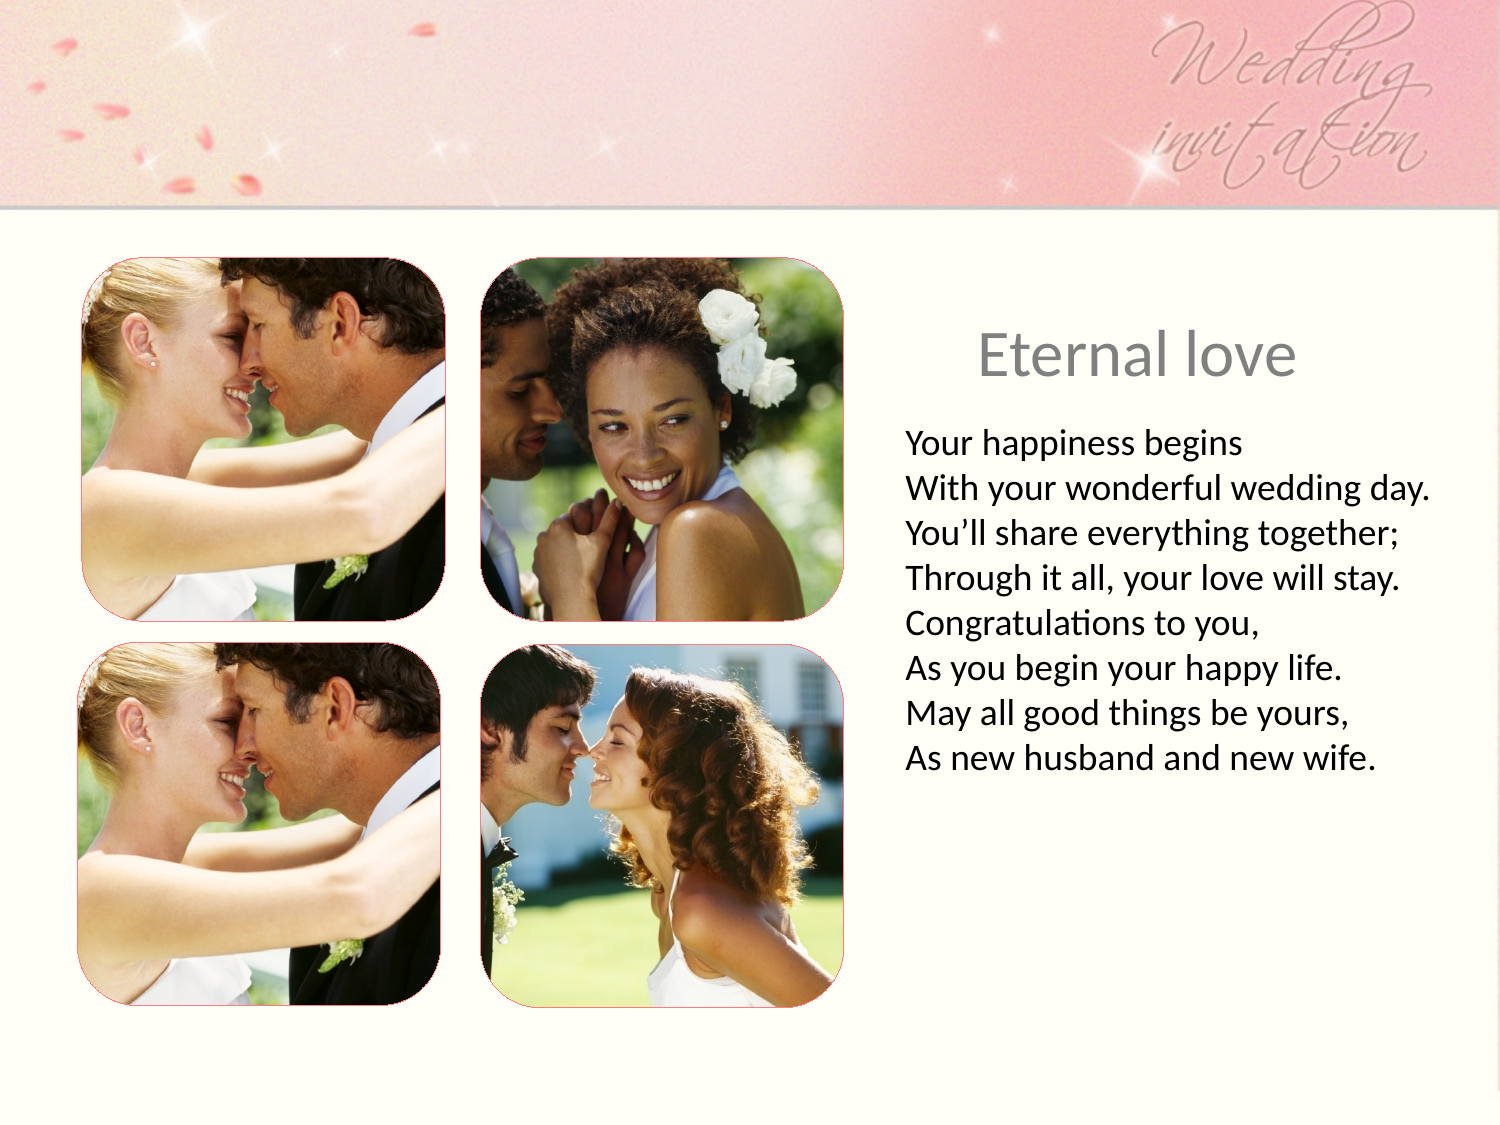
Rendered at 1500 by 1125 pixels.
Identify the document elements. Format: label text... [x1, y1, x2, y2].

text_box Eternal love [962, 302, 1313, 398]
text_box Your happiness begins With your wonderful wedding day. You’ll share everything together; Through it all, your love will stay. Congratulations to you, As you begin your happy life. May all good things be yours, As new husband and new wife. [890, 410, 1454, 785]
picture [0, 0, 1500, 1125]
